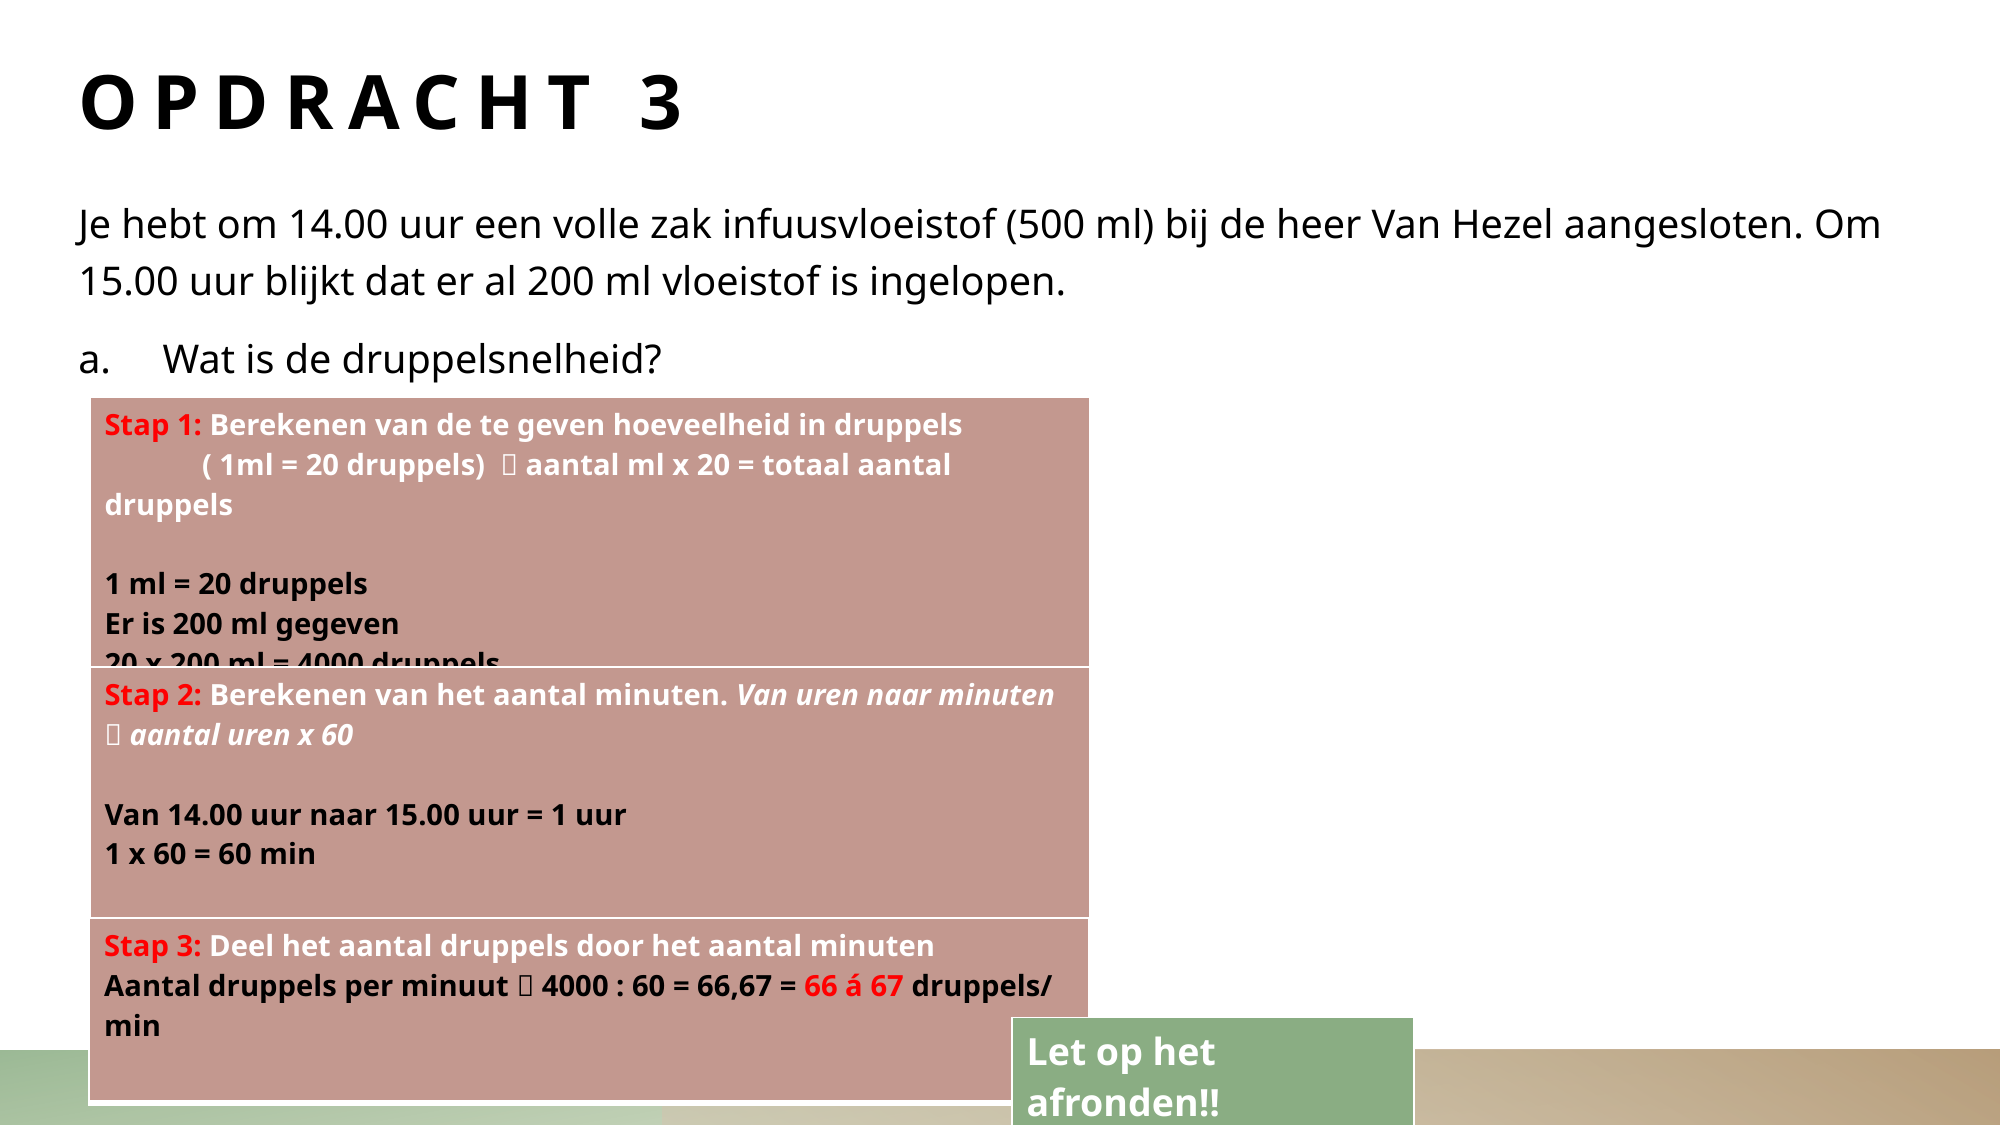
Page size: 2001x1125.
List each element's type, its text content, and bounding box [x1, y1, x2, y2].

table_header Stap 2: Berekenen van het aantal minuten. Van uren naar minuten  aantal uren x 60 Van 14.00 uur naar 15.00 uur = 1 uur 1 x 60 = 60 min [91, 668, 1089, 917]
title Opdracht 3 [78, 33, 1688, 145]
table_header Stap 3: Deel het aantal druppels door het aantal minuten Aantal druppels per minuut  4000 : 60 = 66,67 = 66 á 67 druppels/ min [90, 919, 1088, 1100]
table_header Stap 1: Berekenen van de te geven hoeveelheid in druppels ( 1ml = 20 druppels)  aantal ml x 20 = totaal aantal druppels 1 ml = 20 druppels Er is 200 ml gegeven 20 x 200 ml = 4000 druppels [91, 398, 1089, 666]
table_header Let op het afronden!! [1013, 1018, 1413, 1125]
list Je hebt om 14.00 uur een volle zak infuusvloeistof (500 ml) bij de heer Van Hezel aangesloten. Om 15.00 uur blijkt dat er al 200 ml vloeistof is ingelopen. Wat is de druppelsnelheid? [78, 189, 1946, 1125]
